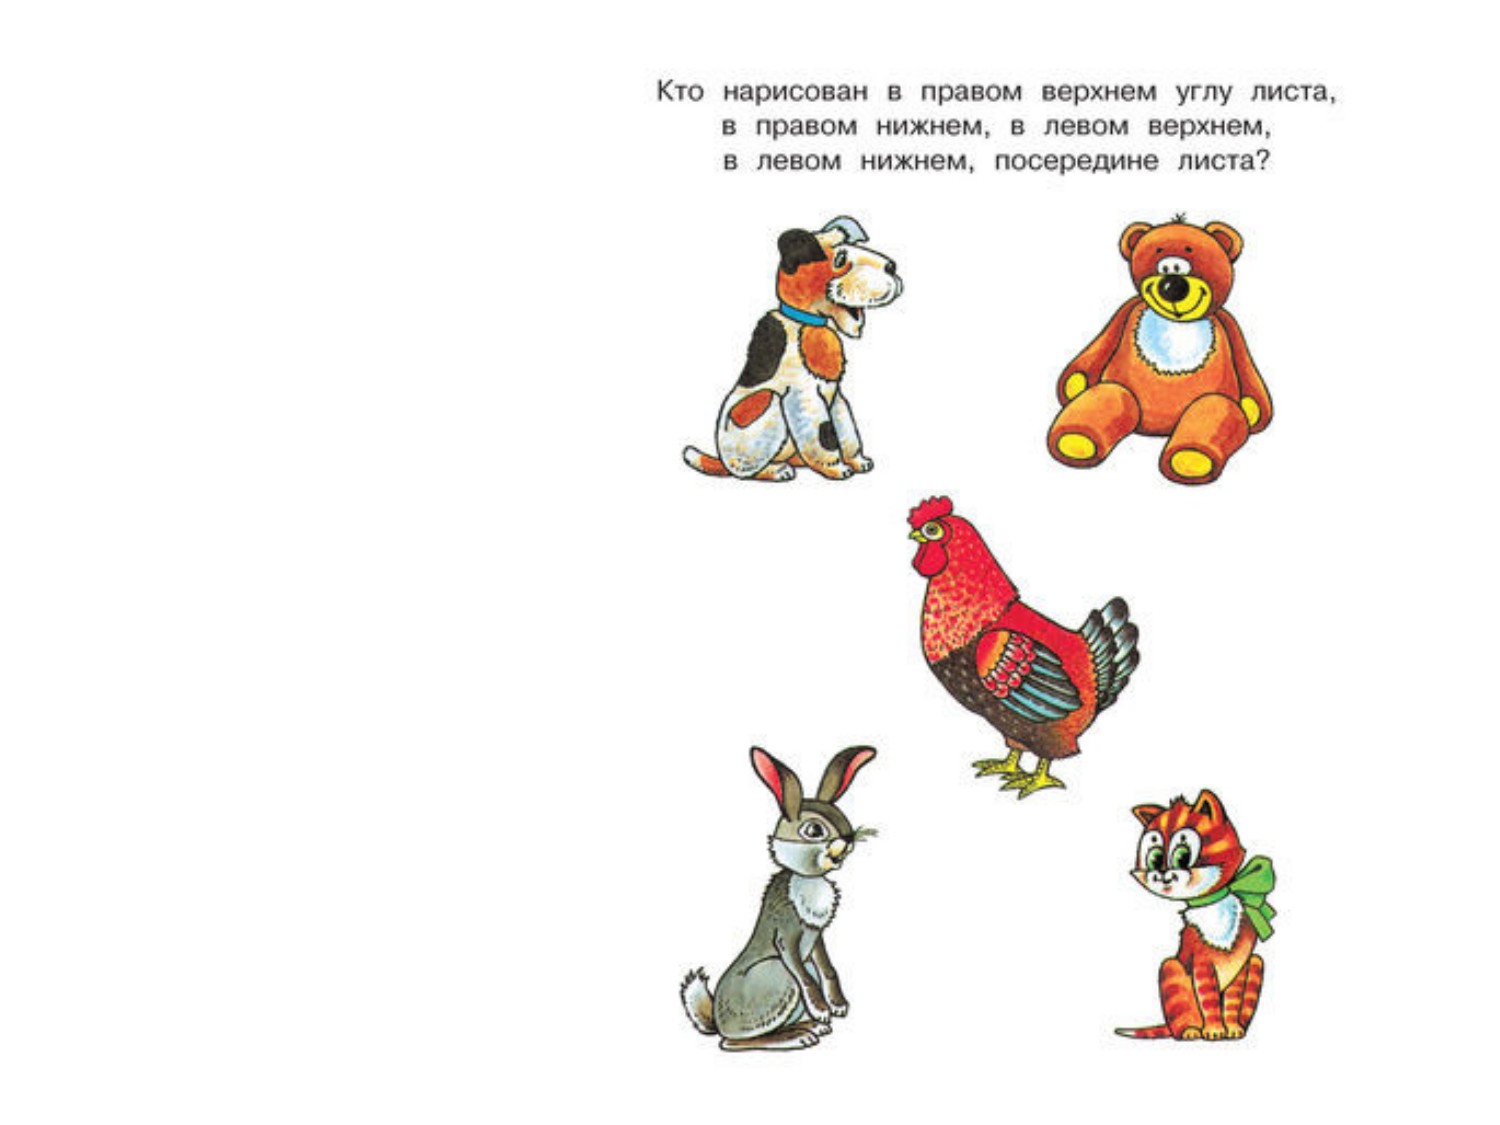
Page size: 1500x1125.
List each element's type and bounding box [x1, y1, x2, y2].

picture [607, 0, 1434, 1125]
